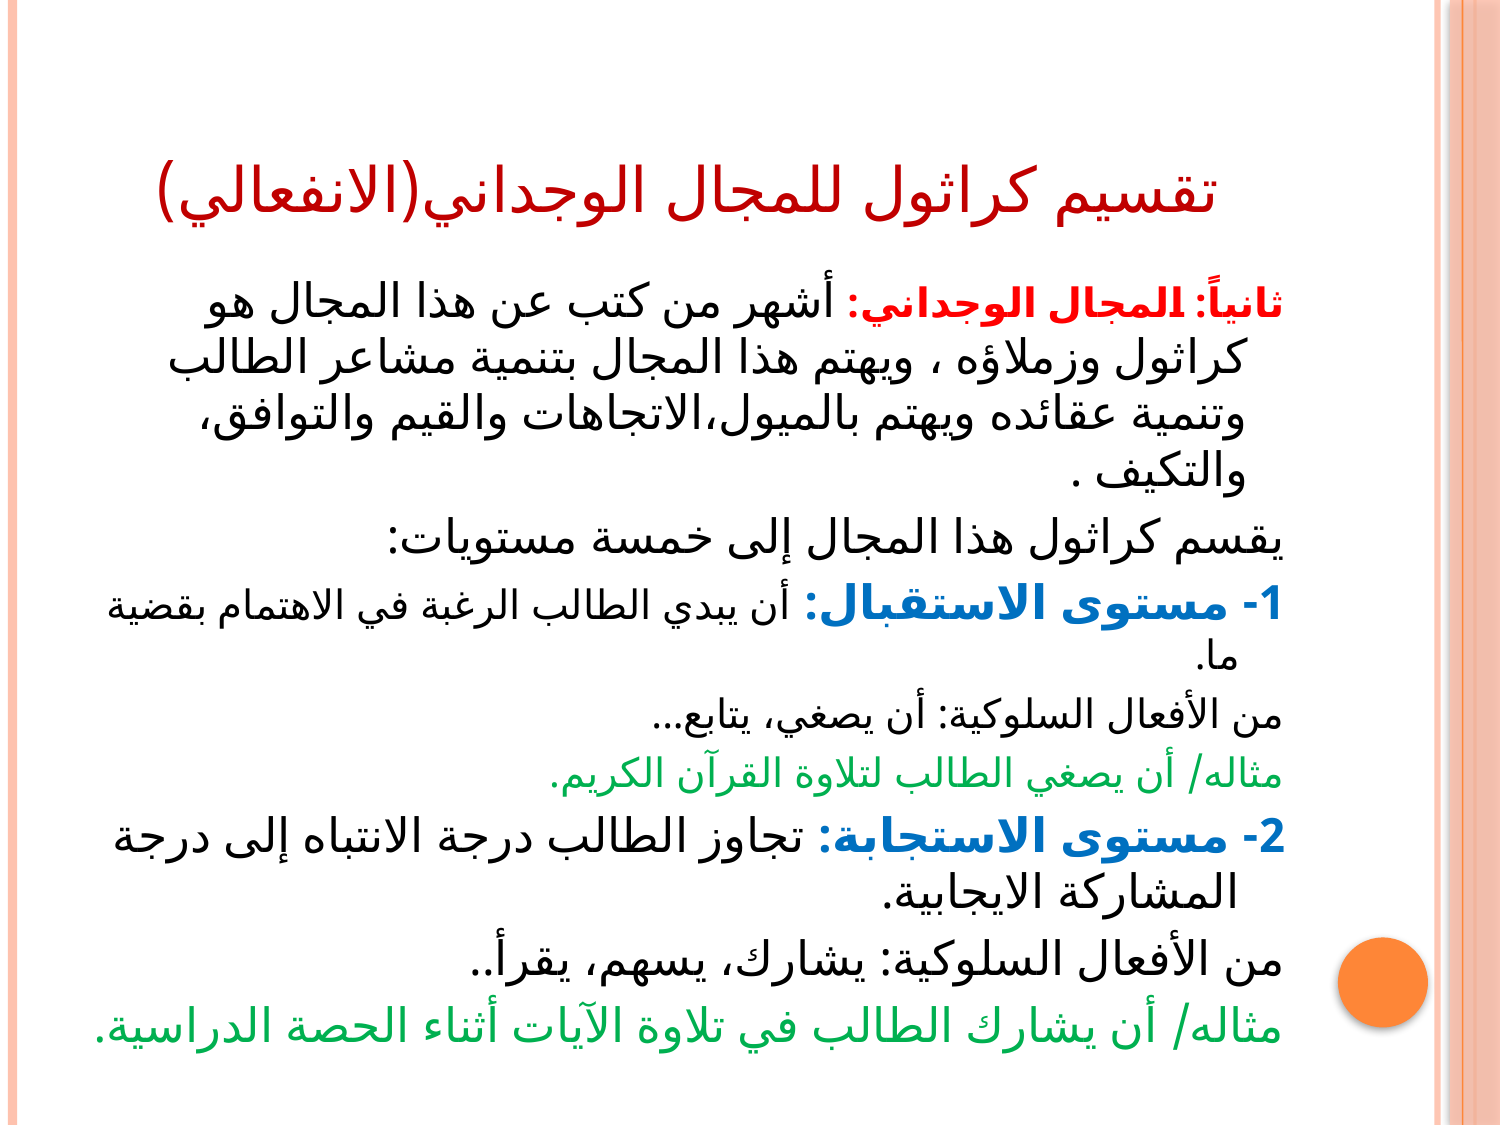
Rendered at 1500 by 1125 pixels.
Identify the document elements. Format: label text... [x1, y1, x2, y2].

list ثانياً: المجال الوجداني: أشهر من كتب عن هذا المجال هو كراثول وزملاؤه ، ويهتم هذا المجال بتنمية مشاعر الطالب وتنمية عقائده ويهتم بالميول،الاتجاهات والقيم والتوافق، والتكيف . يقسم كراثول هذا المجال إلى خمسة مستويات: 1- مستوى الاستقبال: أن يبدي الطالب الرغبة في الاهتمام بقضية ما. من الأفعال السلوكية: أن يصغي، يتابع... مثاله/ أن يصغي الطالب لتلاوة القرآن الكريم. 2- مستوى الاستجابة: تجاوز الطالب درجة الانتباه إلى درجة المشاركة الايجابية. من الأفعال السلوكية: يشارك، يسهم، يقرأ.. مثاله/ أن يشارك الطالب في تلاوة الآيات أثناء الحصة الدراسية. [75, 262, 1300, 1062]
title تقسيم كراثول للمجال الوجداني(الانفعالي) [75, 45, 1300, 233]
